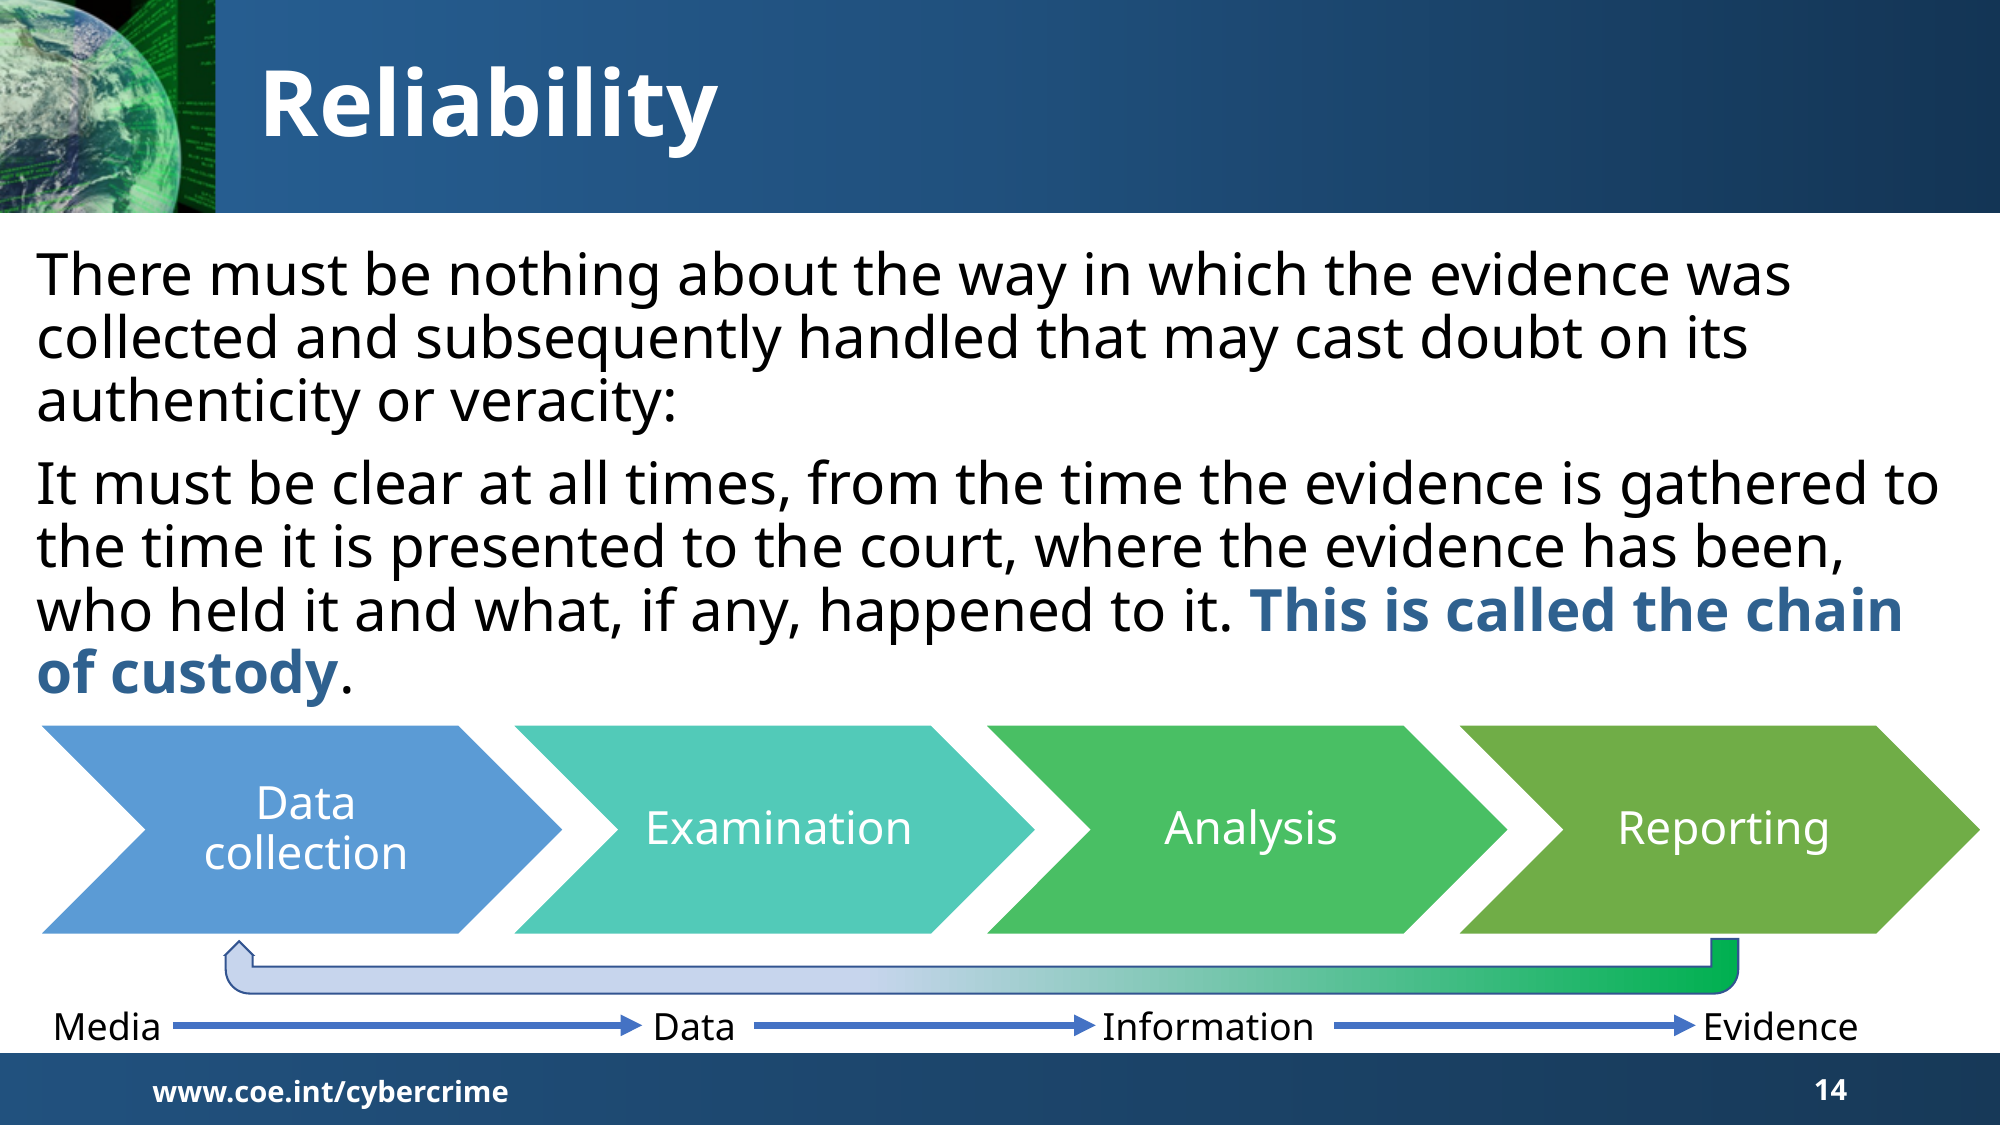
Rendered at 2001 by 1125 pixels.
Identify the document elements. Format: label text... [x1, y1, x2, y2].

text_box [37, 385, 1983, 1125]
list There must be nothing about the way in which the evidence was collected and subsequently handled that may cast doubt on its authenticity or veracity: It must be clear at all times, from the time the evidence is gathered to the time it is presented to the court, where the evidence has been, who held it and what, if any, happened to it. This is called the chain of custody. [21, 237, 1983, 1036]
picture [0, 0, 2000, 213]
title Reliability [243, 32, 1969, 182]
